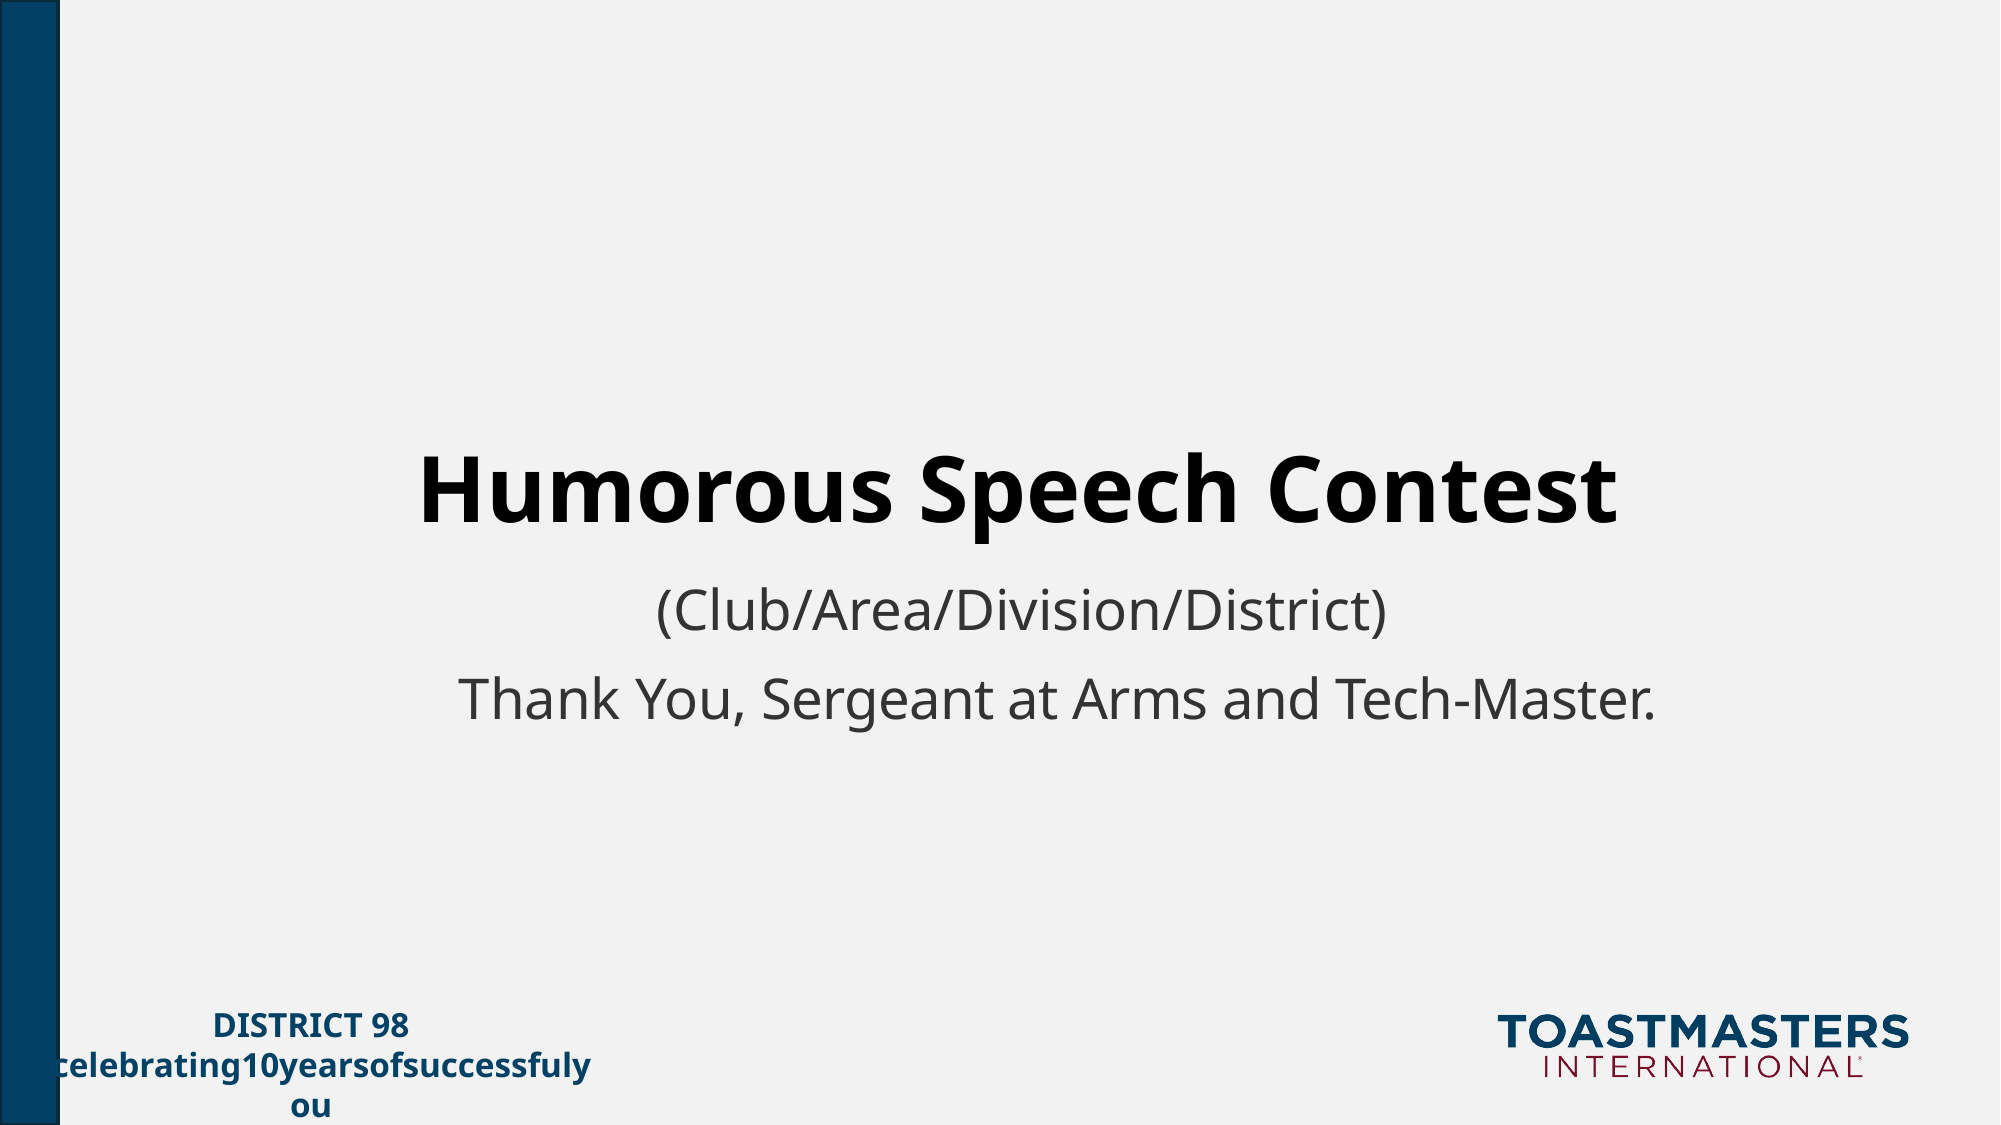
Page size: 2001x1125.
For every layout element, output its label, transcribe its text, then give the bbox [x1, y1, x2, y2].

text_box DISTRICT 98 #celebrating10yearsofsuccessfulyou [6, 996, 616, 1125]
text_box [0, 0, 60, 1125]
picture [1383, 631, 2000, 1125]
text_box (Club/Area/Division/District) [654, 572, 1414, 642]
title Humorous Speech Contest [114, 408, 1921, 578]
text_box Thank You, Sergeant at Arms and Tech-Master. [456, 661, 1383, 731]
